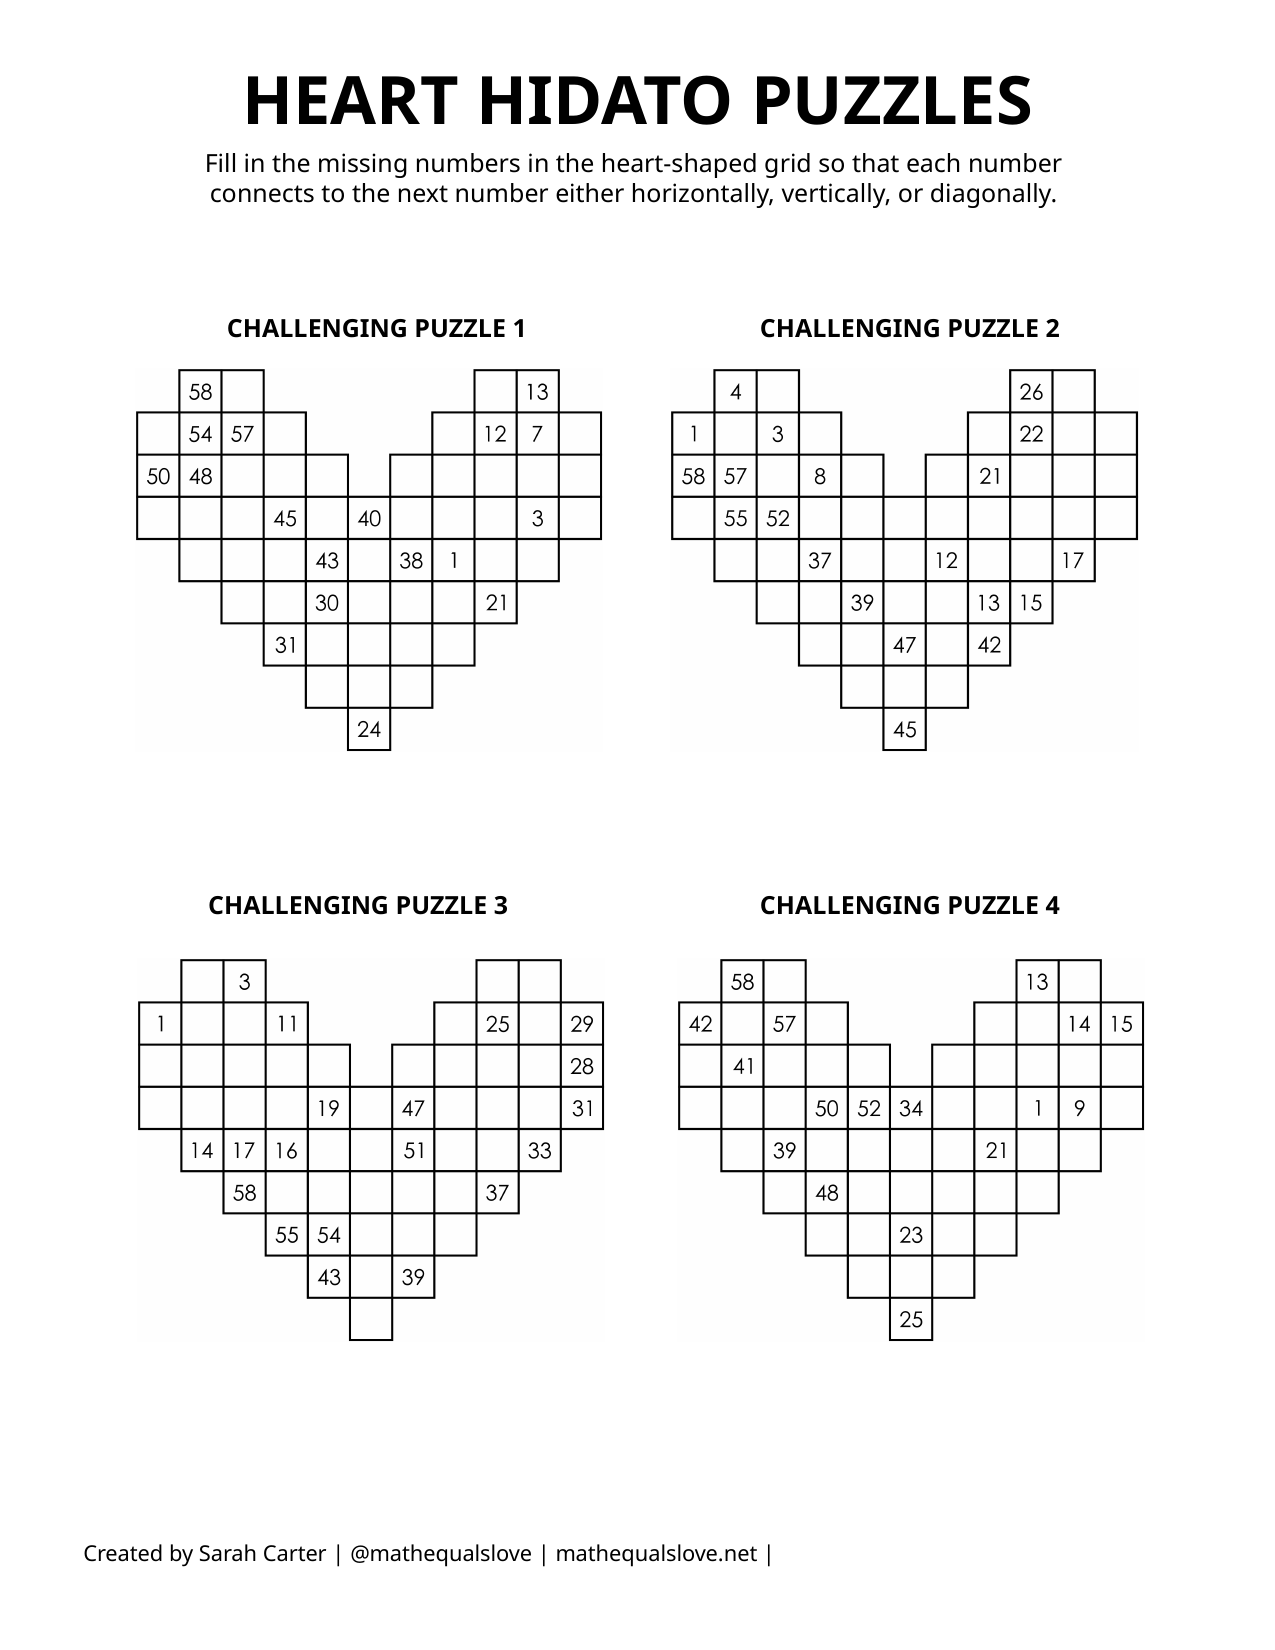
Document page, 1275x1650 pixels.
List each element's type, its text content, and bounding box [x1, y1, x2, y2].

text_box CHALLENGING PUZZLE 4 [670, 889, 1150, 941]
picture [134, 368, 604, 753]
text_box CHALLENGING PUZZLE 2 [670, 312, 1150, 364]
picture [670, 368, 1139, 753]
text_box Created by Sarah Carter | @mathequalslove | mathequalslove.net | [68, 1532, 986, 1574]
text_box Fill in the missing numbers in the heart-shaped grid so that each number connects to the next number either horizontally, vertically, or diagonally. [0, 140, 1275, 216]
picture [676, 957, 1146, 1343]
text_box HEART HIDATO PUZZLES [66, 50, 1211, 140]
text_box CHALLENGING PUZZLE 3 [118, 889, 598, 941]
picture [136, 957, 606, 1343]
text_box CHALLENGING PUZZLE 1 [137, 312, 617, 364]
